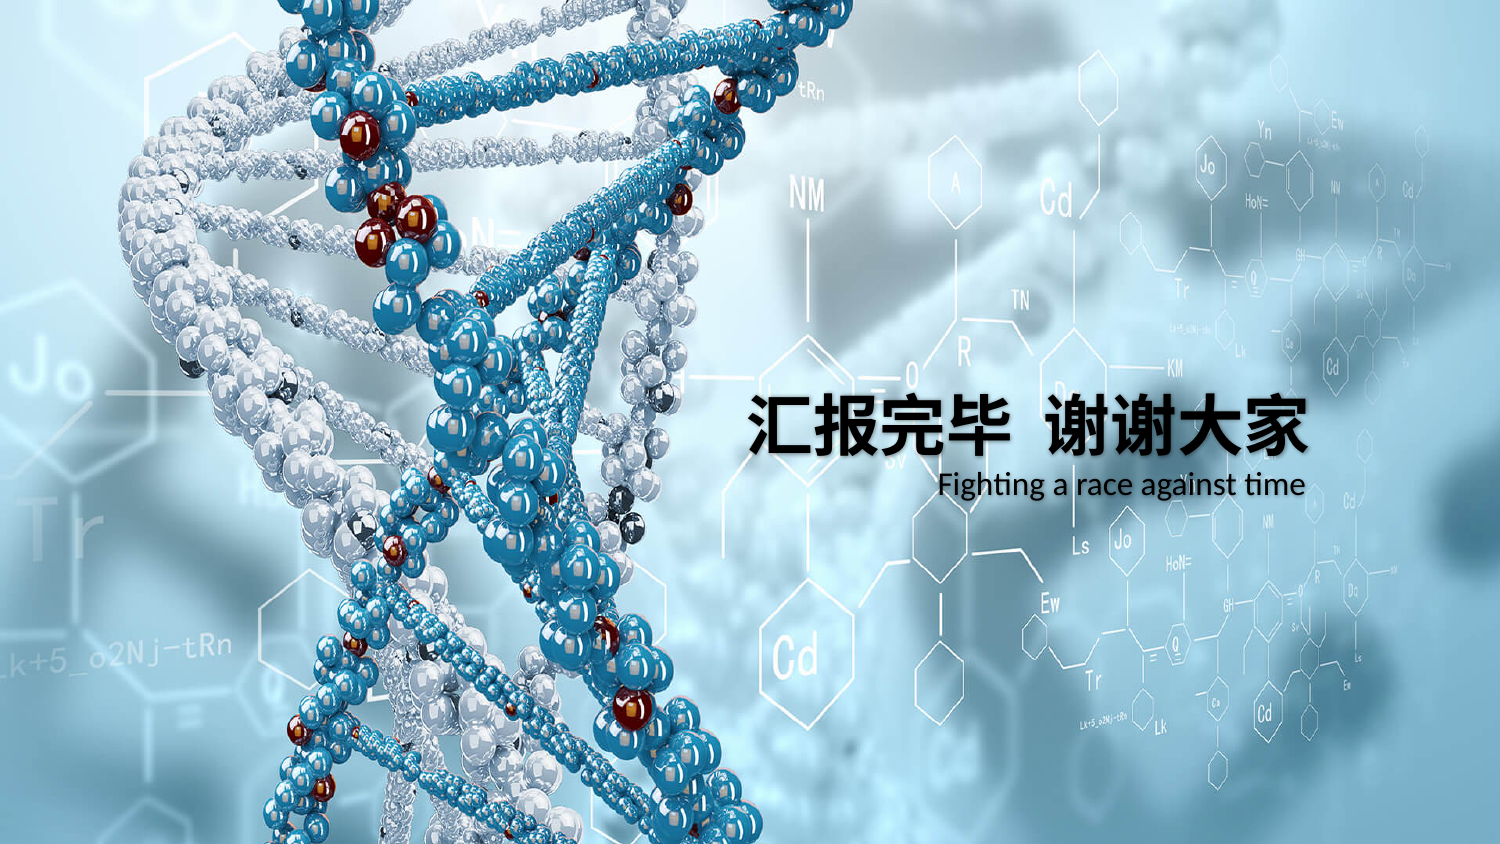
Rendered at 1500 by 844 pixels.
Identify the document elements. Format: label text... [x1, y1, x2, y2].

picture [0, 0, 1500, 844]
text_box Fighting a race against time [860, 455, 1322, 510]
text_box 汇报完毕 谢谢大家 [659, 375, 1326, 471]
